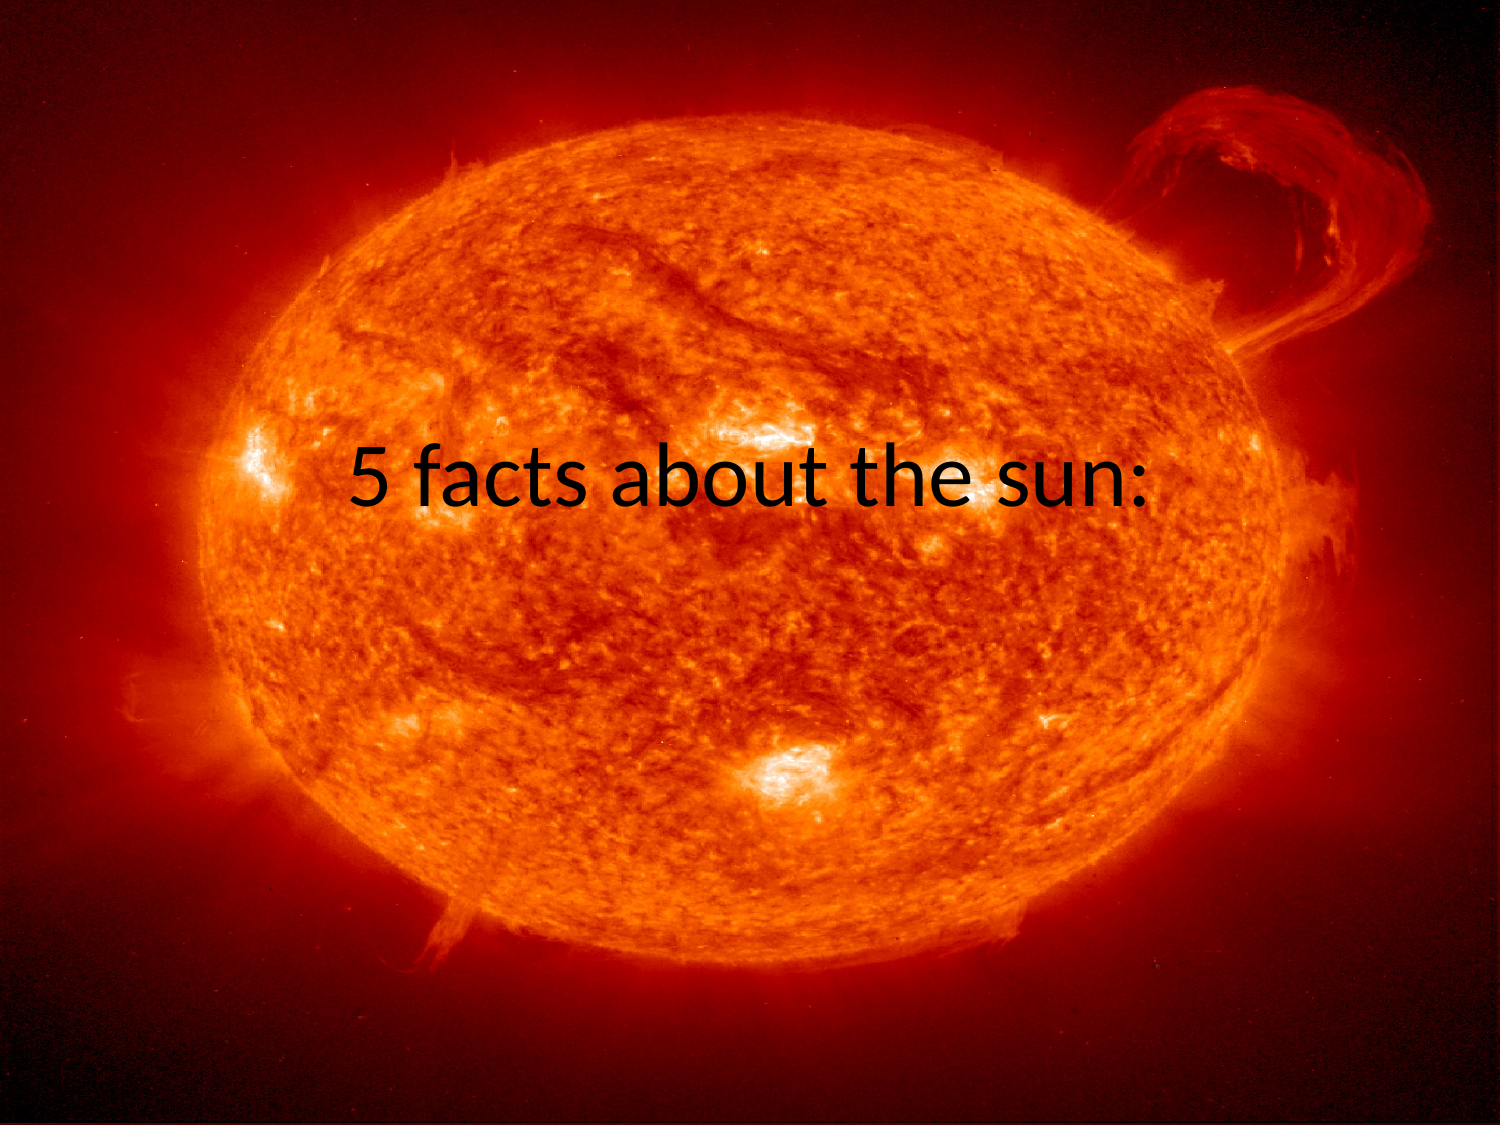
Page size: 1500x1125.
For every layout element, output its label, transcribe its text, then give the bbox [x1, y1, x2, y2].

picture [0, 0, 1500, 1125]
title 5 facts about the sun: [112, 349, 1388, 591]
